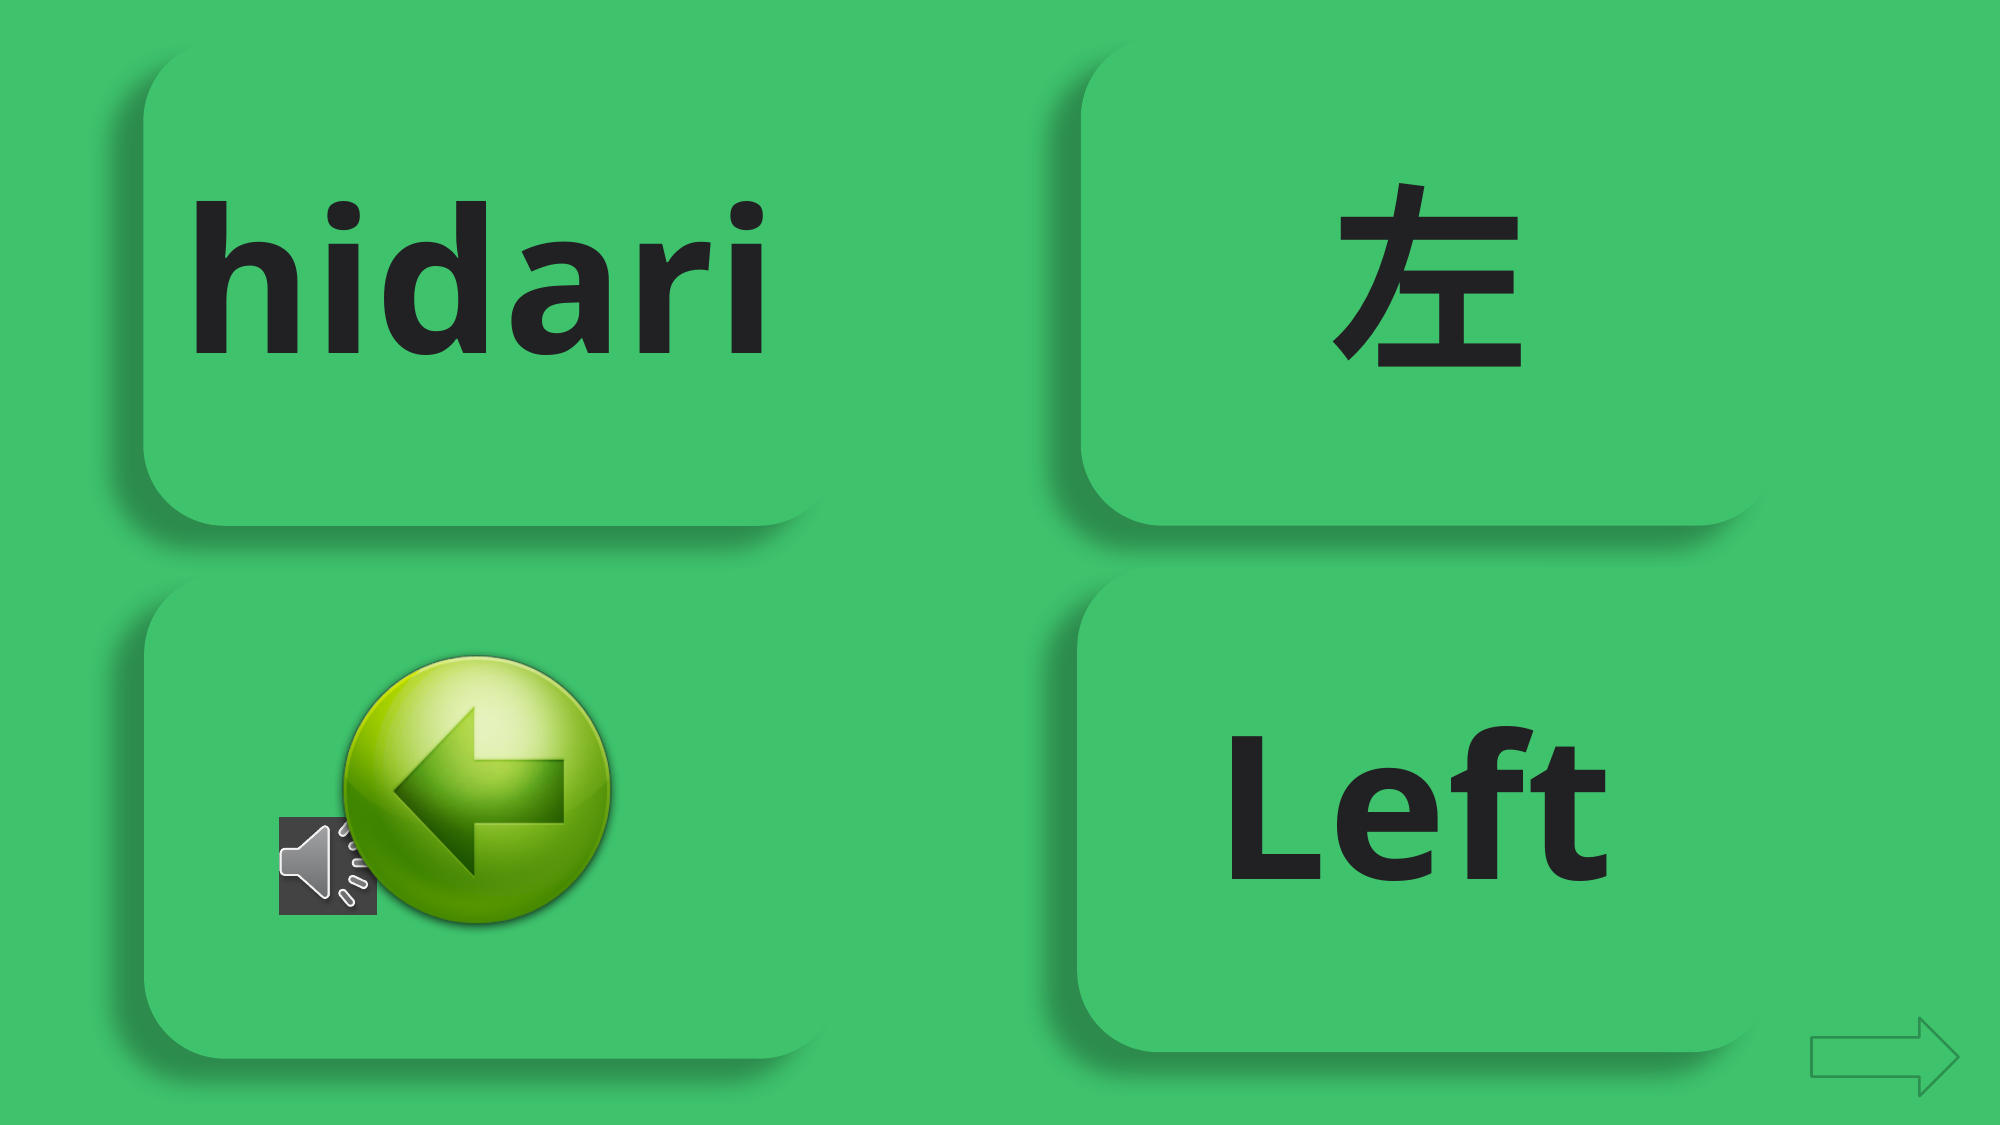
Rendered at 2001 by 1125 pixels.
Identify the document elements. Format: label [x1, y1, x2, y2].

text_box [1810, 1016, 1960, 1098]
text_box [1076, 566, 1774, 1053]
picture [278, 645, 623, 937]
text_box [143, 39, 840, 526]
text_box [143, 572, 841, 1059]
text_box [1080, 36, 1780, 526]
